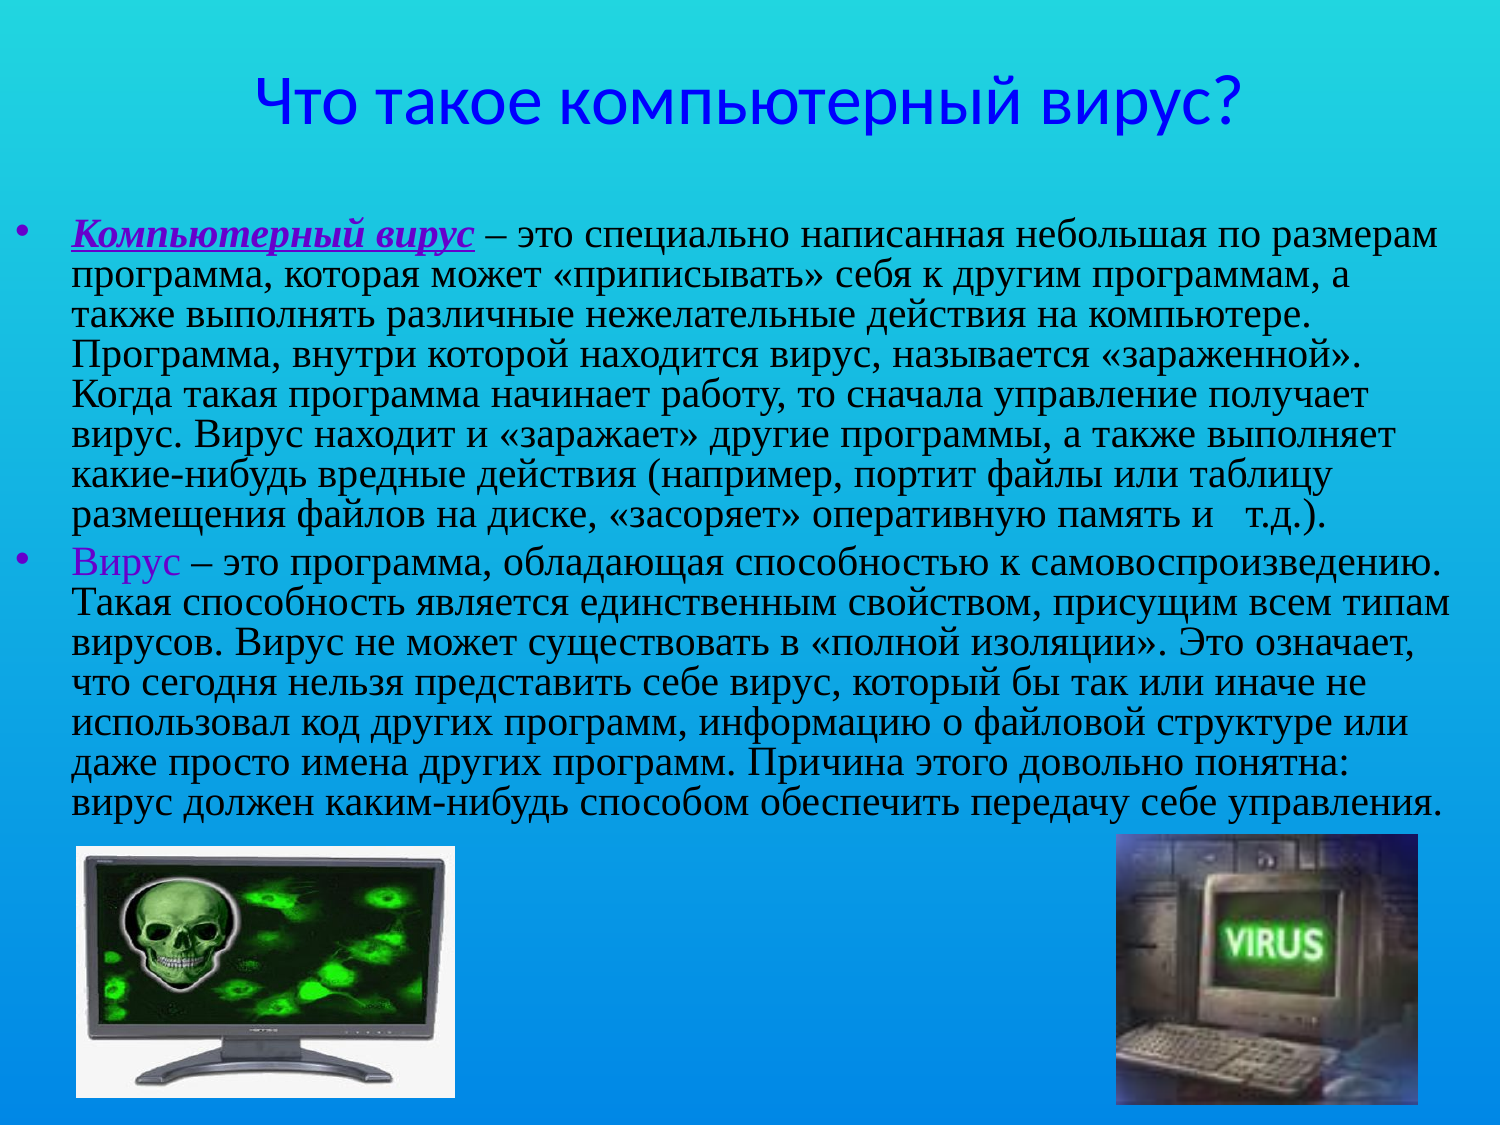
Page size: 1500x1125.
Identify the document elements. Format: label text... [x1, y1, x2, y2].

title Что такое компьютерный вирус? [75, 45, 1425, 208]
list Компьютерный вирус – это специально написанная небольшая по размерам программа, которая может «приписывать» себя к другим программам, а также выполнять различные нежелательные действия на компьютере. Программа, внутри которой находится вирус, называется «зараженной». Когда такая программа начинает работу, то сначала управление получает вирус. Вирус находит и «заражает» другие программы, а также выполняет какие-нибудь вредные действия (например, портит файлы или таблицу размещения файлов на диске, «засоряет» оперативную память и т.д.). Вирус – это программа, обладающая способностью к самовоспроизведению. Такая способность является единственным свойством, присущим всем типам вирусов. Вирус не может существовать в «полной изоляции». Это означает, что сегодня нельзя представить себе вирус, который бы так или иначе не использовал код других программ, информацию о файловой структуре или даже просто имена других программ. Причина этого довольно понятна: вирус должен каким-нибудь способом обеспечить передачу себе управления. [0, 208, 1471, 1094]
picture [1115, 835, 1418, 1105]
picture [76, 847, 455, 1099]
